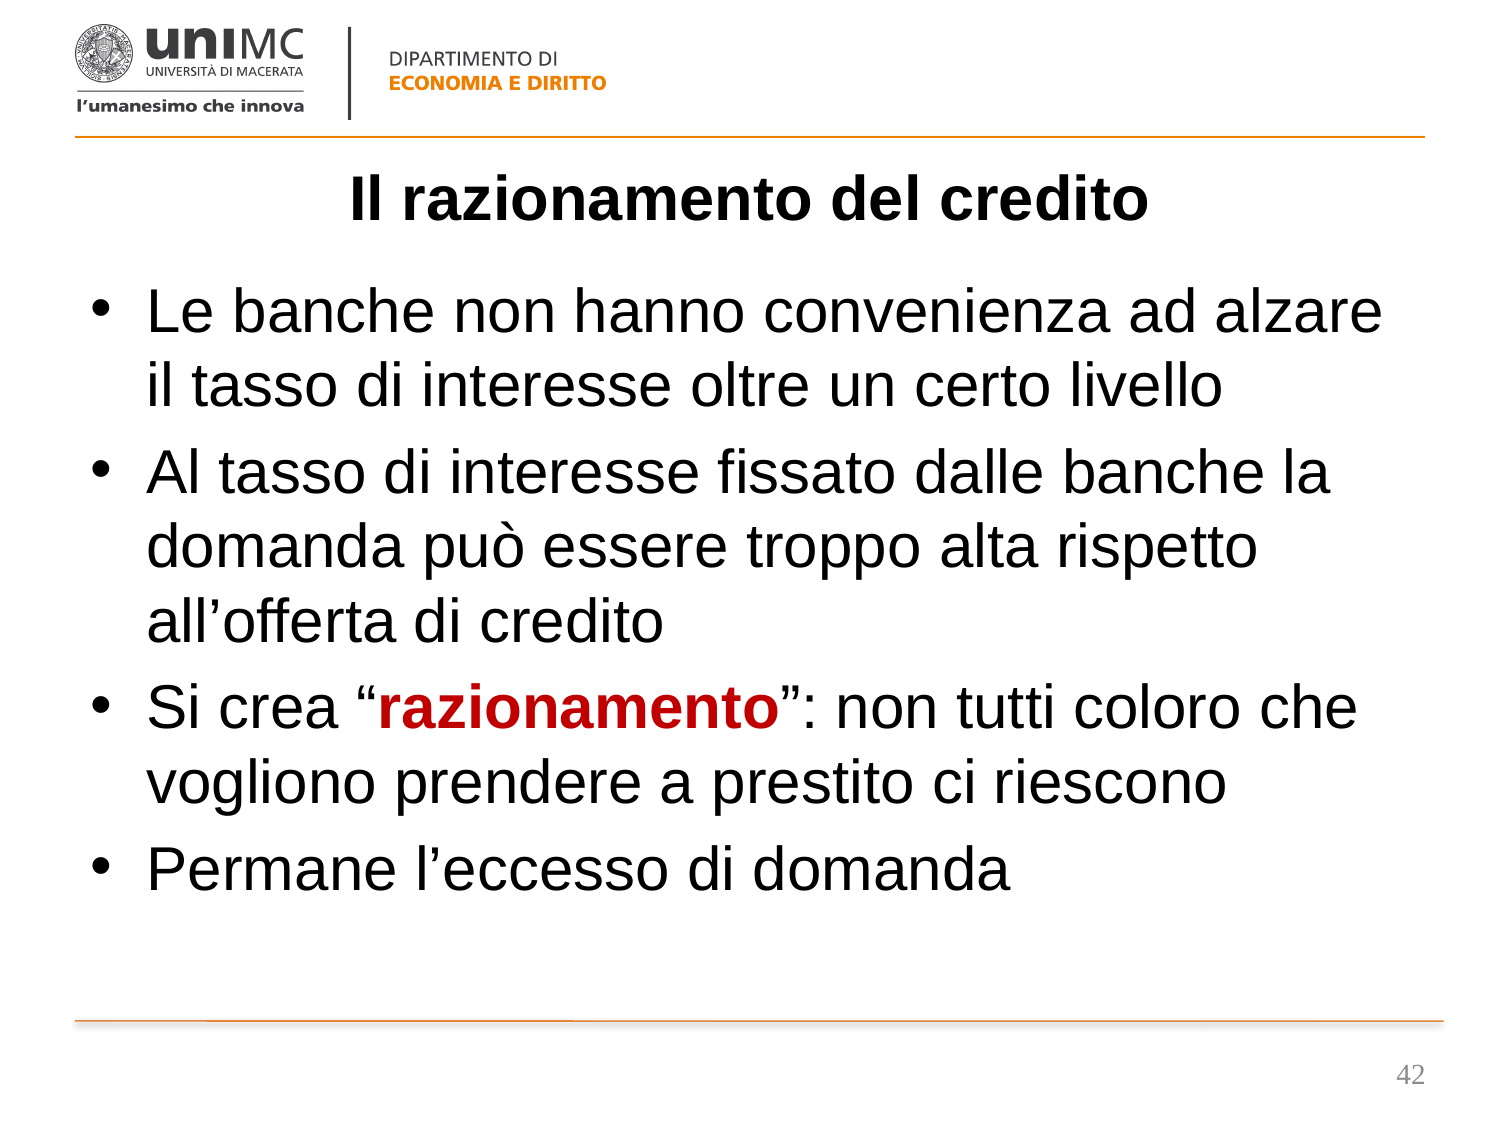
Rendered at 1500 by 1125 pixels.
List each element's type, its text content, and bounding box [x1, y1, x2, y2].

list Le banche non hanno convenienza ad alzare il tasso di interesse oltre un certo livello Al tasso di interesse fissato dalle banche la domanda può essere troppo alta rispetto all’offerta di credito Si crea “razionamento”: non tutti coloro che vogliono prendere a prestito ci riescono Permane l’eccesso di domanda [75, 262, 1425, 1005]
picture [75, 24, 1425, 138]
slide_number 42 [1091, 1042, 1442, 1103]
title Il razionamento del credito [75, 149, 1425, 241]
